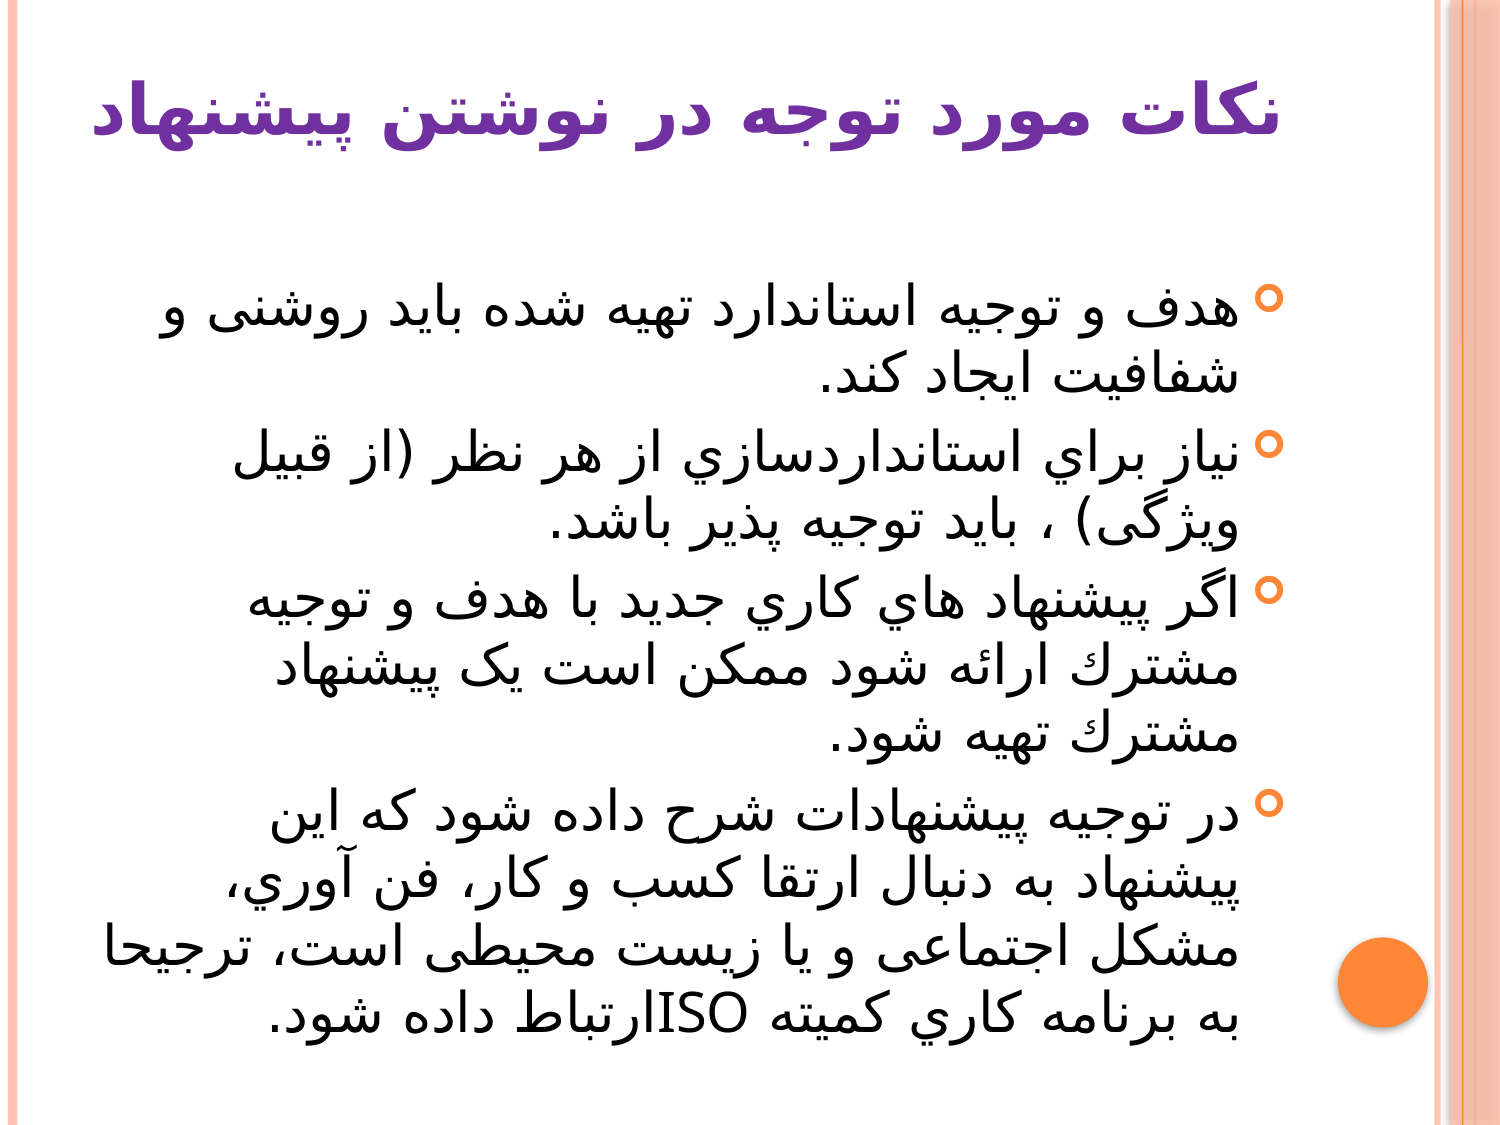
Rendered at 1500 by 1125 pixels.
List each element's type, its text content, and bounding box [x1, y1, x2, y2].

list هدف و توجیه استاندارد تهیه شده باید روشنی و شفافیت ایجاد کند. نیاز براي استانداردسازي از هر نظر (از قبیل ویژگی) ، باید توجیه پذیر باشد. اگر پیشنهاد هاي کاري جدید با هدف و توجیه مشترك ارائه شود ممکن است یک پیشنهاد مشترك تهیه شود. در توجیه پیشنهادات شرح داده شود که این پیشنهاد به دنبال ارتقا کسب و کار، فن آوري، مشکل اجتماعی و یا زیست محیطی است، ترجیحا به برنامه کاري کمیته ISOارتباط داده شود. [75, 262, 1300, 1062]
title نکات مورد توجه در نوشتن پیشنهاد [75, 45, 1300, 233]
